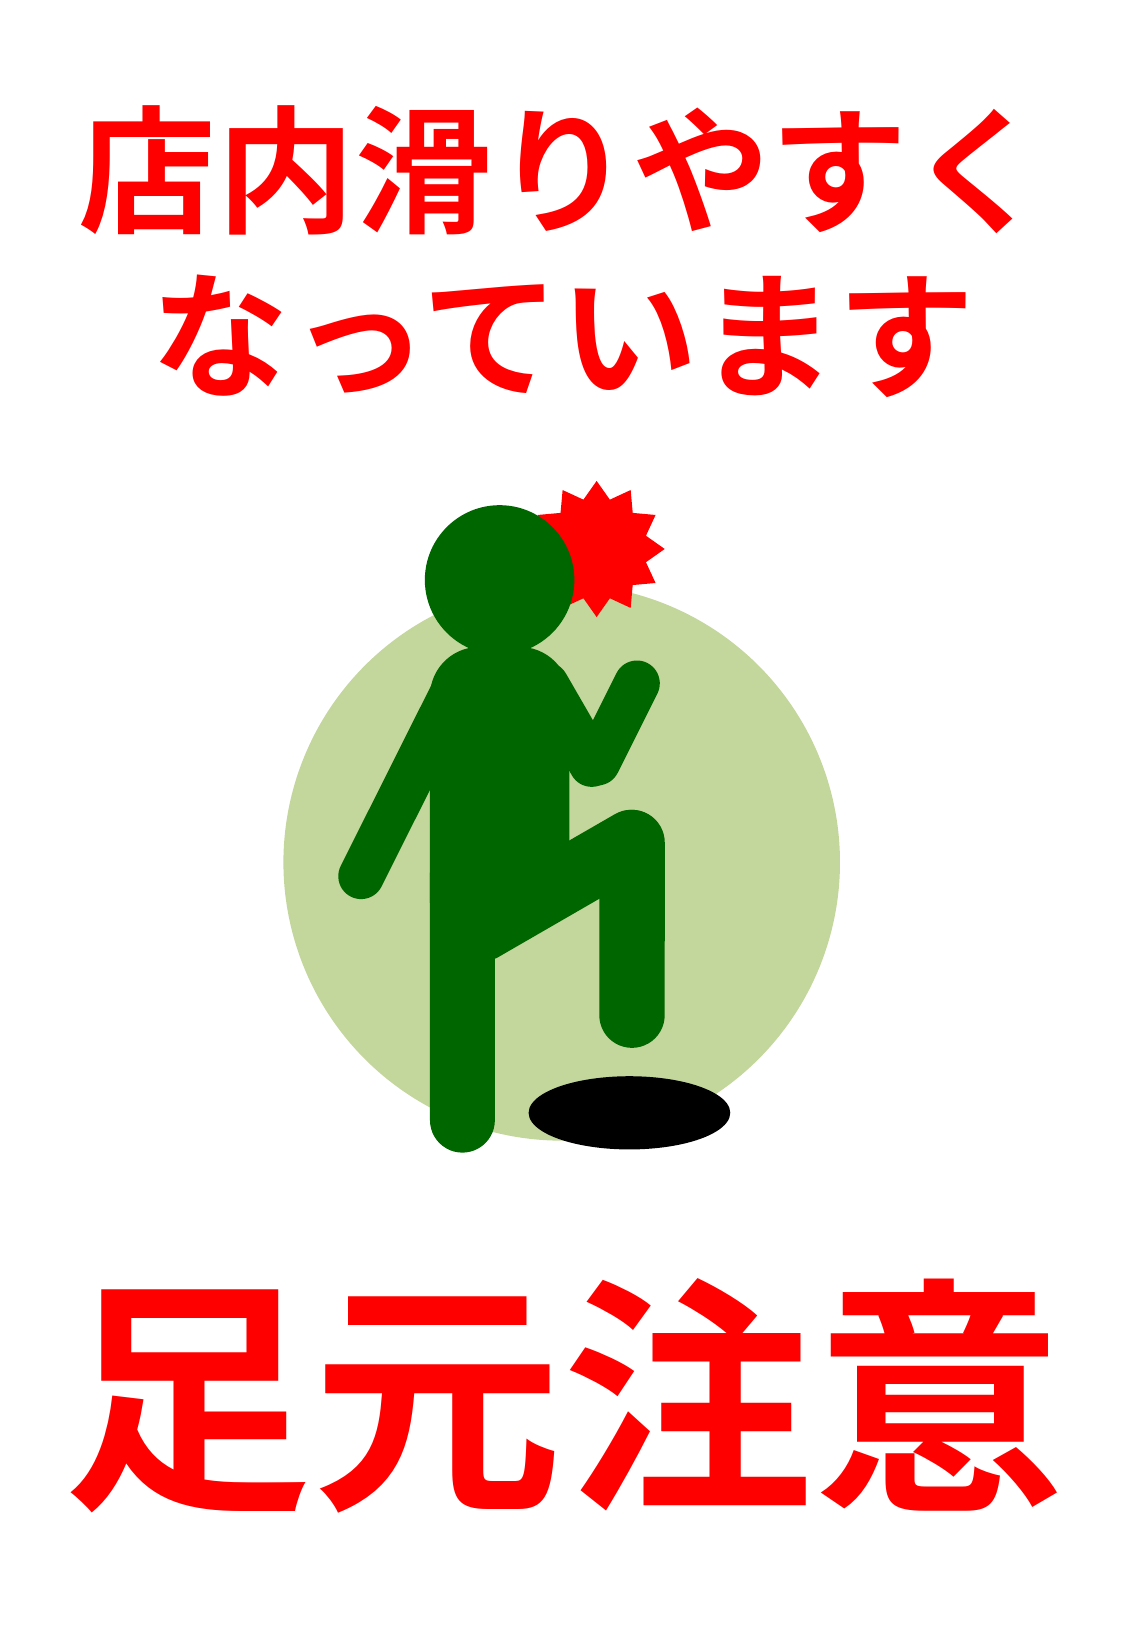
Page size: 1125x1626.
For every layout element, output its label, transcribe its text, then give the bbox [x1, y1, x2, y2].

text_box 店内滑りやすくなっています [23, 77, 1104, 423]
text_box 足元注意 [23, 1234, 1104, 1550]
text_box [283, 480, 841, 1153]
